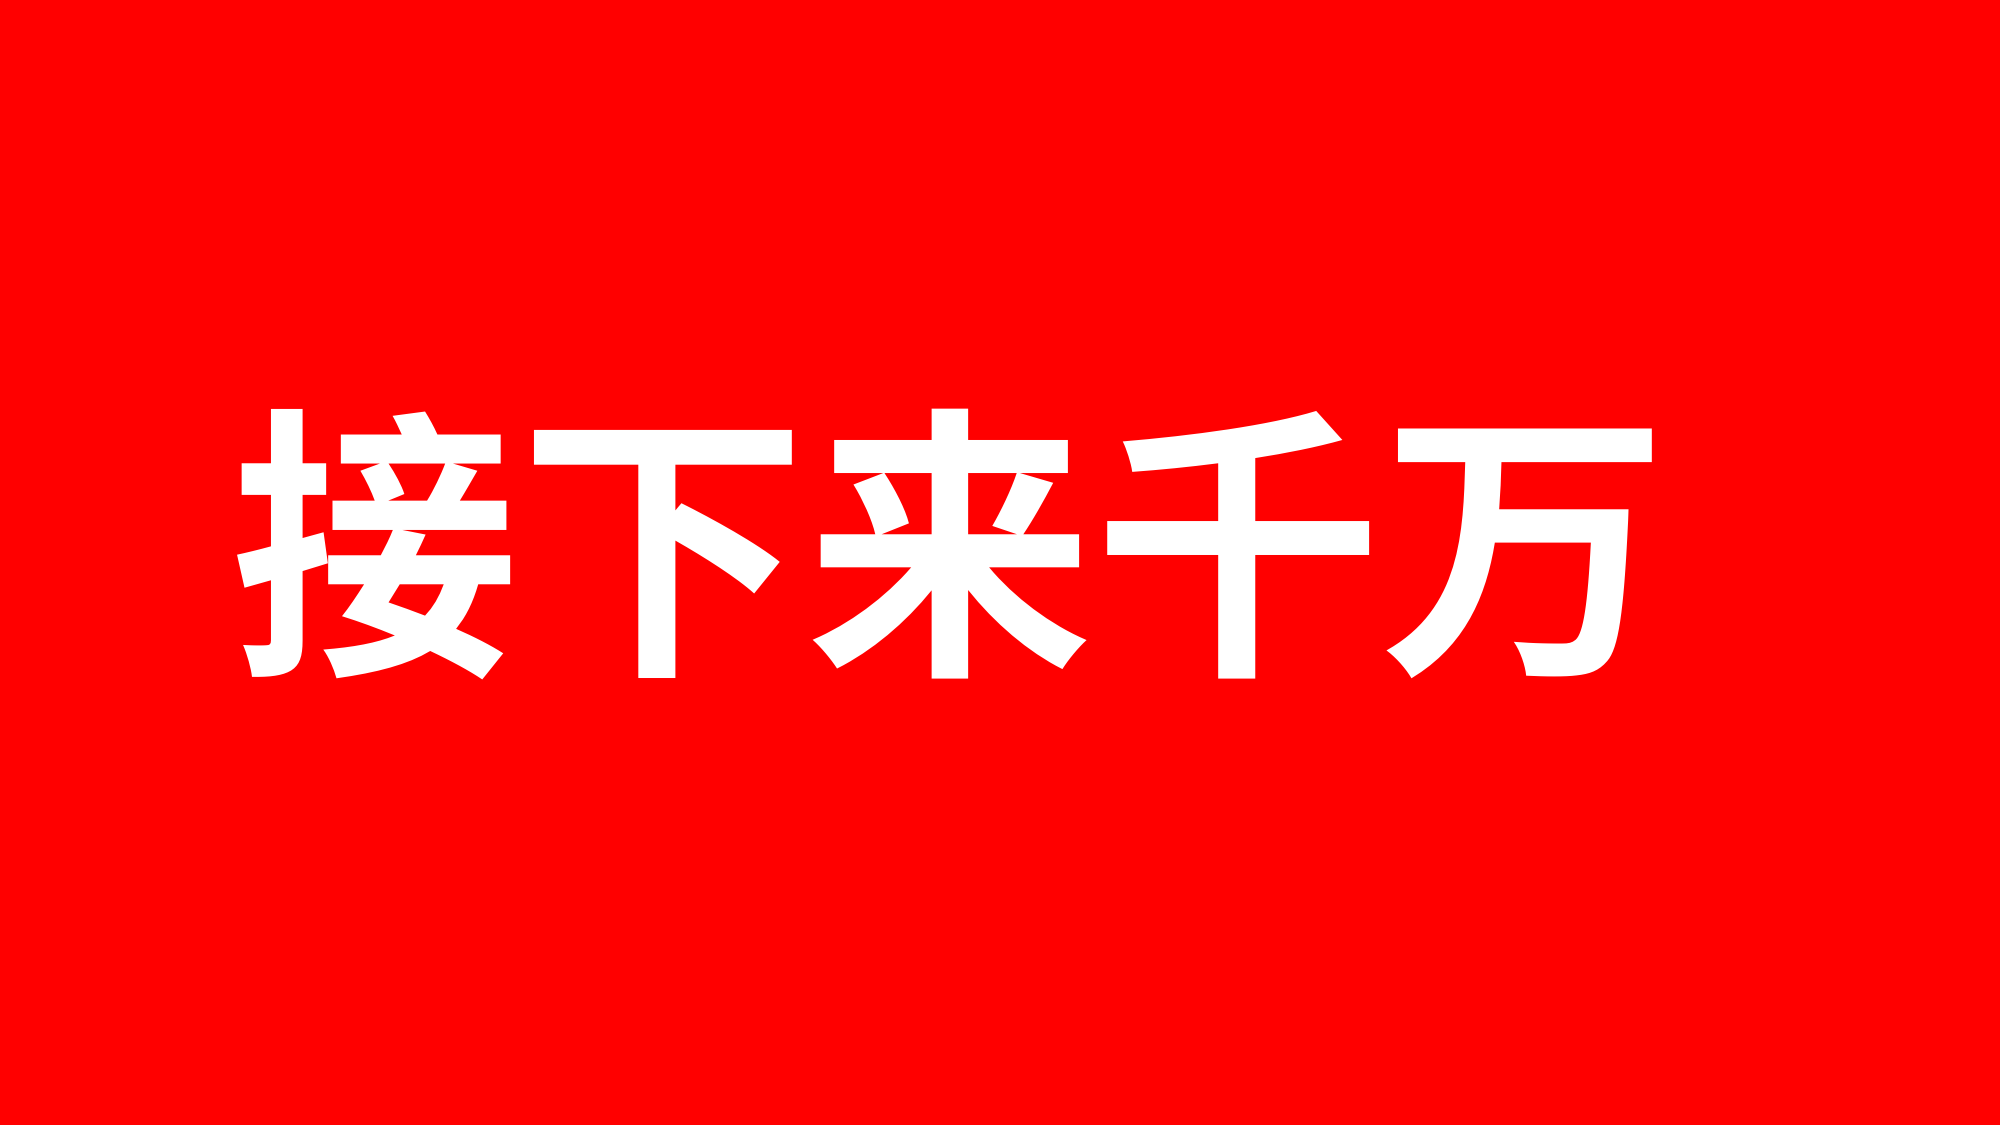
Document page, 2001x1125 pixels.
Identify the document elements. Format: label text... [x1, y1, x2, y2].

text_box 接下来千万 [216, 358, 2000, 719]
